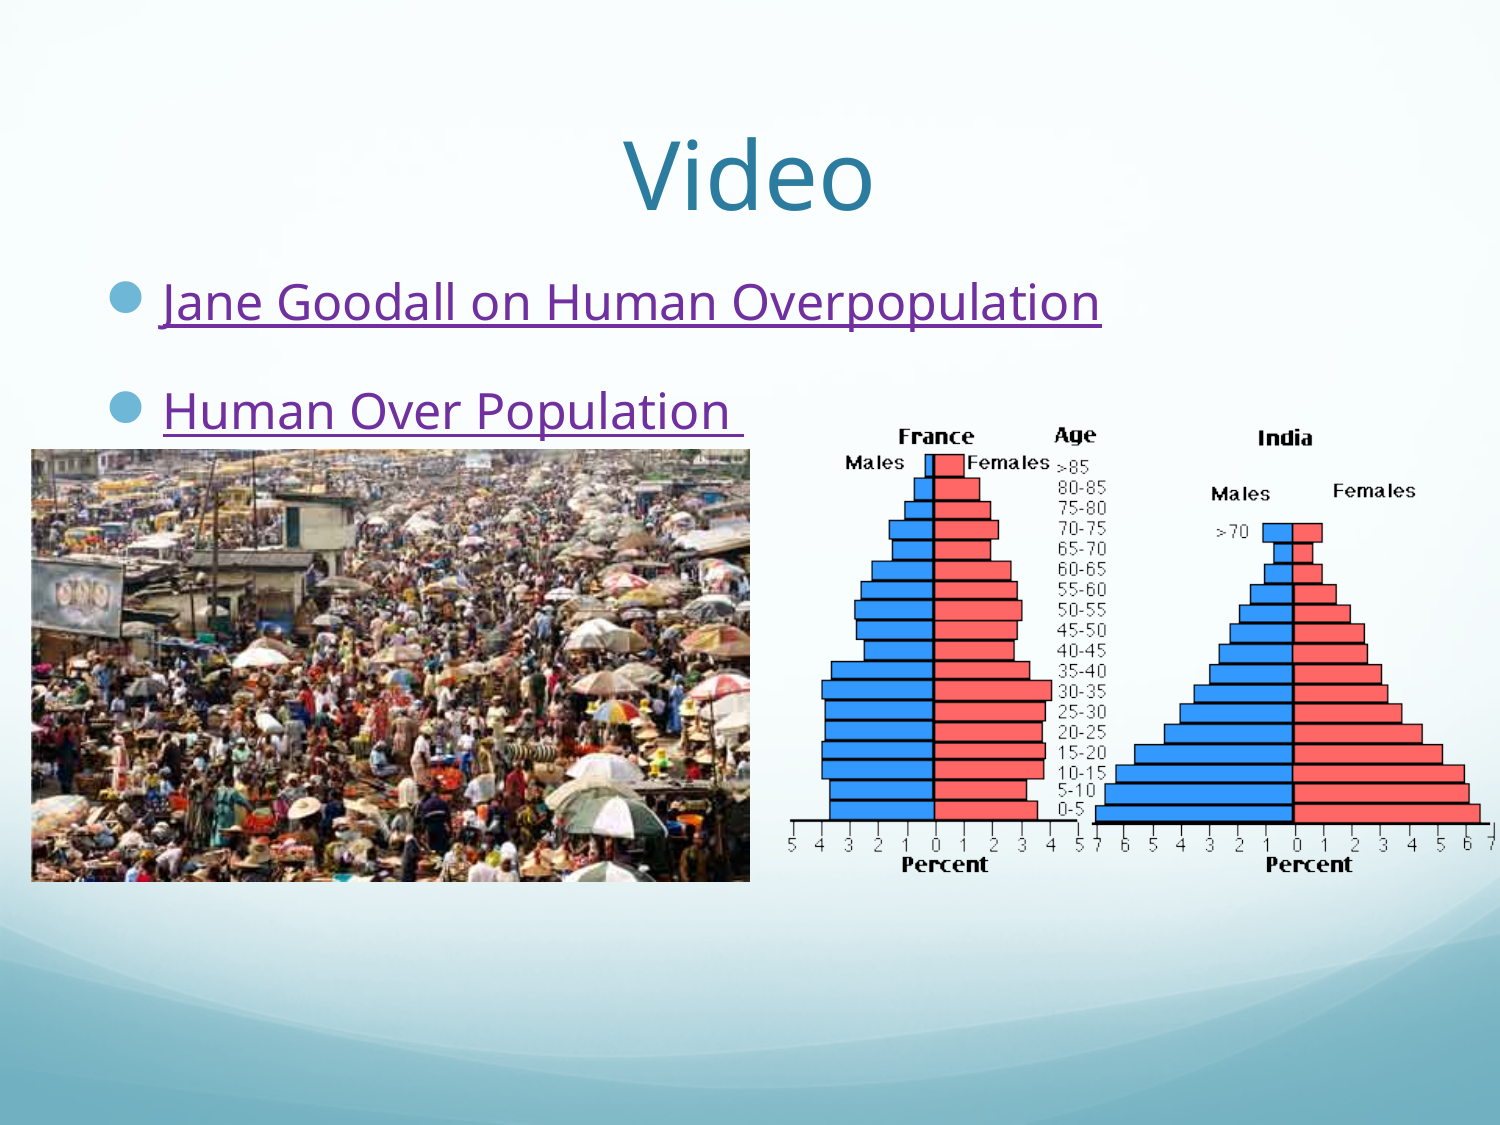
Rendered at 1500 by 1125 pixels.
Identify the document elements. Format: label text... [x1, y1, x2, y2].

picture [30, 449, 751, 882]
title Video [89, 17, 1410, 238]
picture [786, 421, 1500, 882]
list Jane Goodall on Human Overpopulation Human Over Population [89, 262, 1410, 976]
